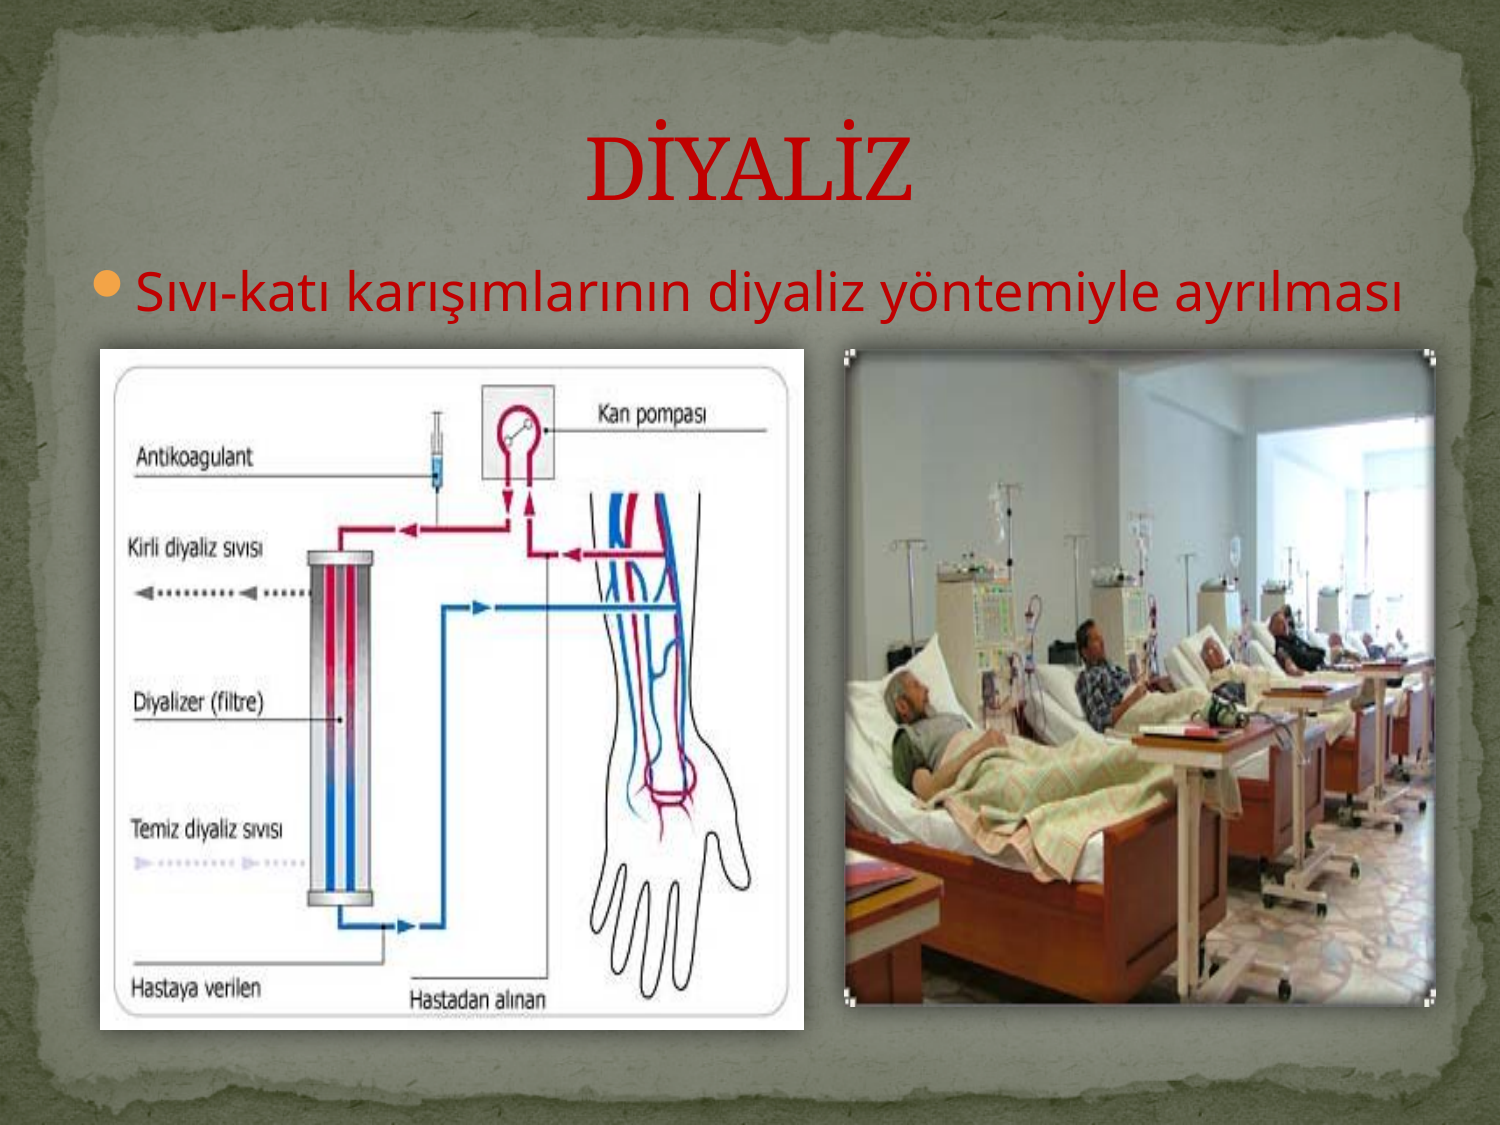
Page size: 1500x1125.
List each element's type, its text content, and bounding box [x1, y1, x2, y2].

picture [844, 349, 1436, 1007]
list Sıvı-katı karışımlarının diyaliz yöntemiyle ayrılması [75, 249, 1425, 1000]
title DİYALİZ [74, 24, 1425, 225]
picture [100, 349, 804, 1030]
